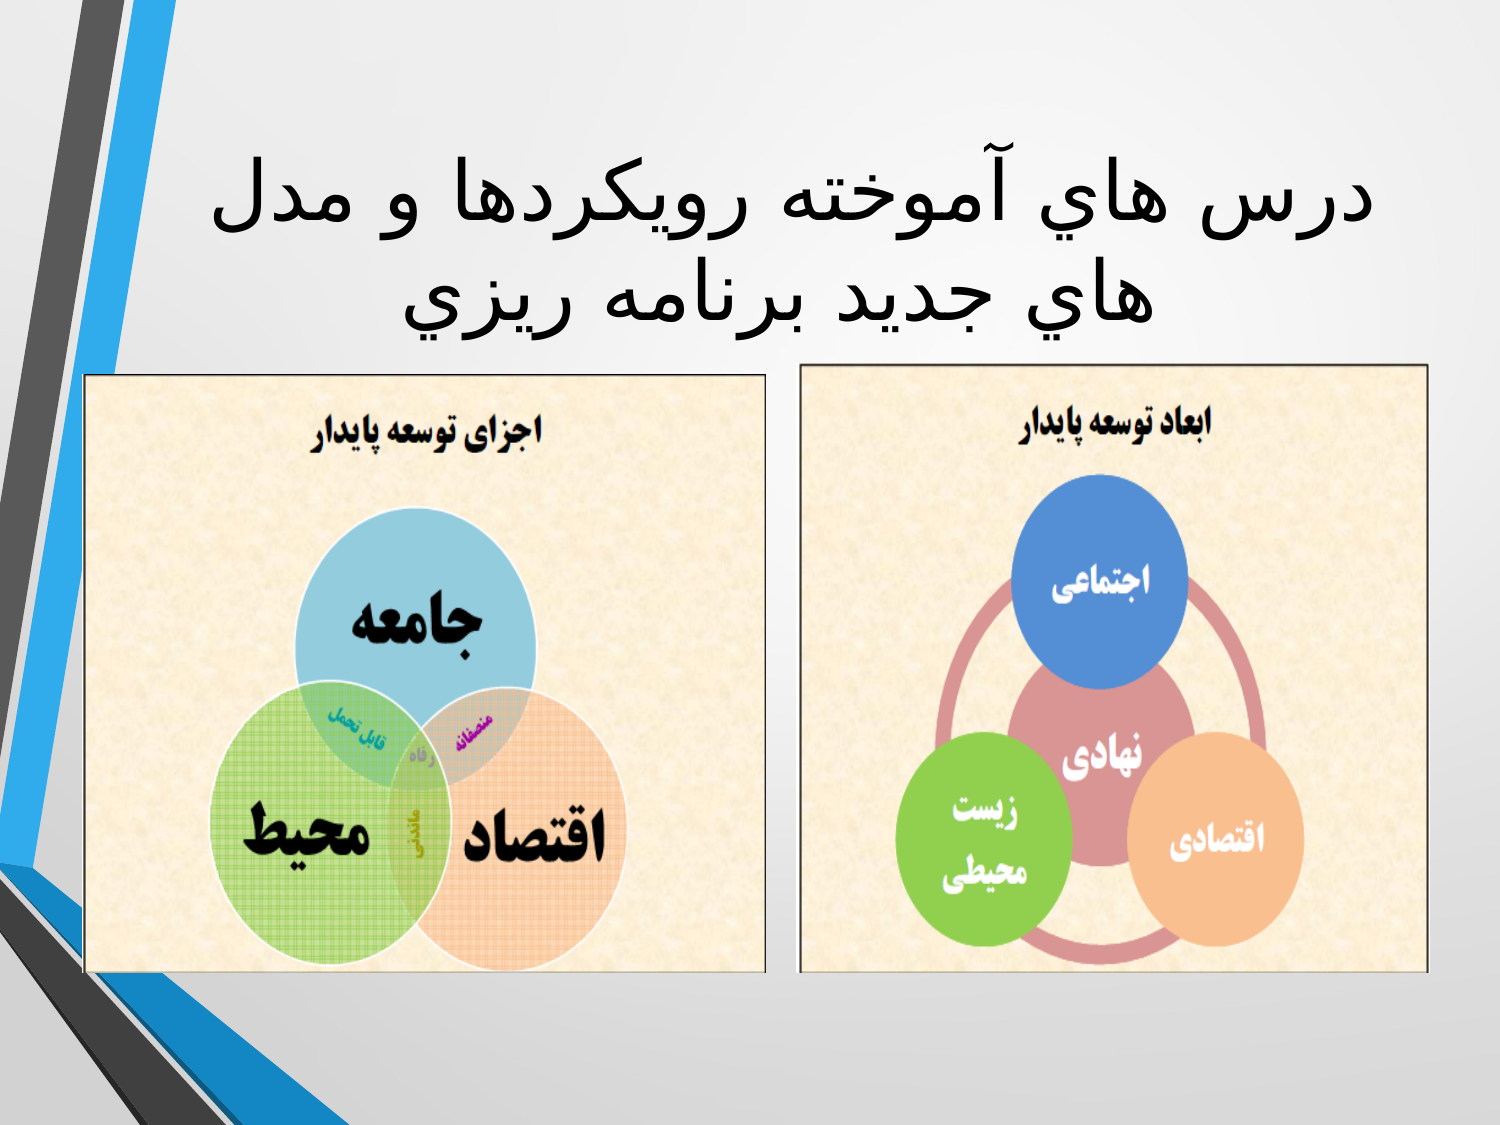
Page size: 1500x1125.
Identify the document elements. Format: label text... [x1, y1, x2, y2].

picture [796, 363, 1430, 973]
picture [81, 374, 767, 973]
title درس هاي آموخته رويكردها و مدل هاي جديد برنامه ريزي [161, 75, 1425, 400]
